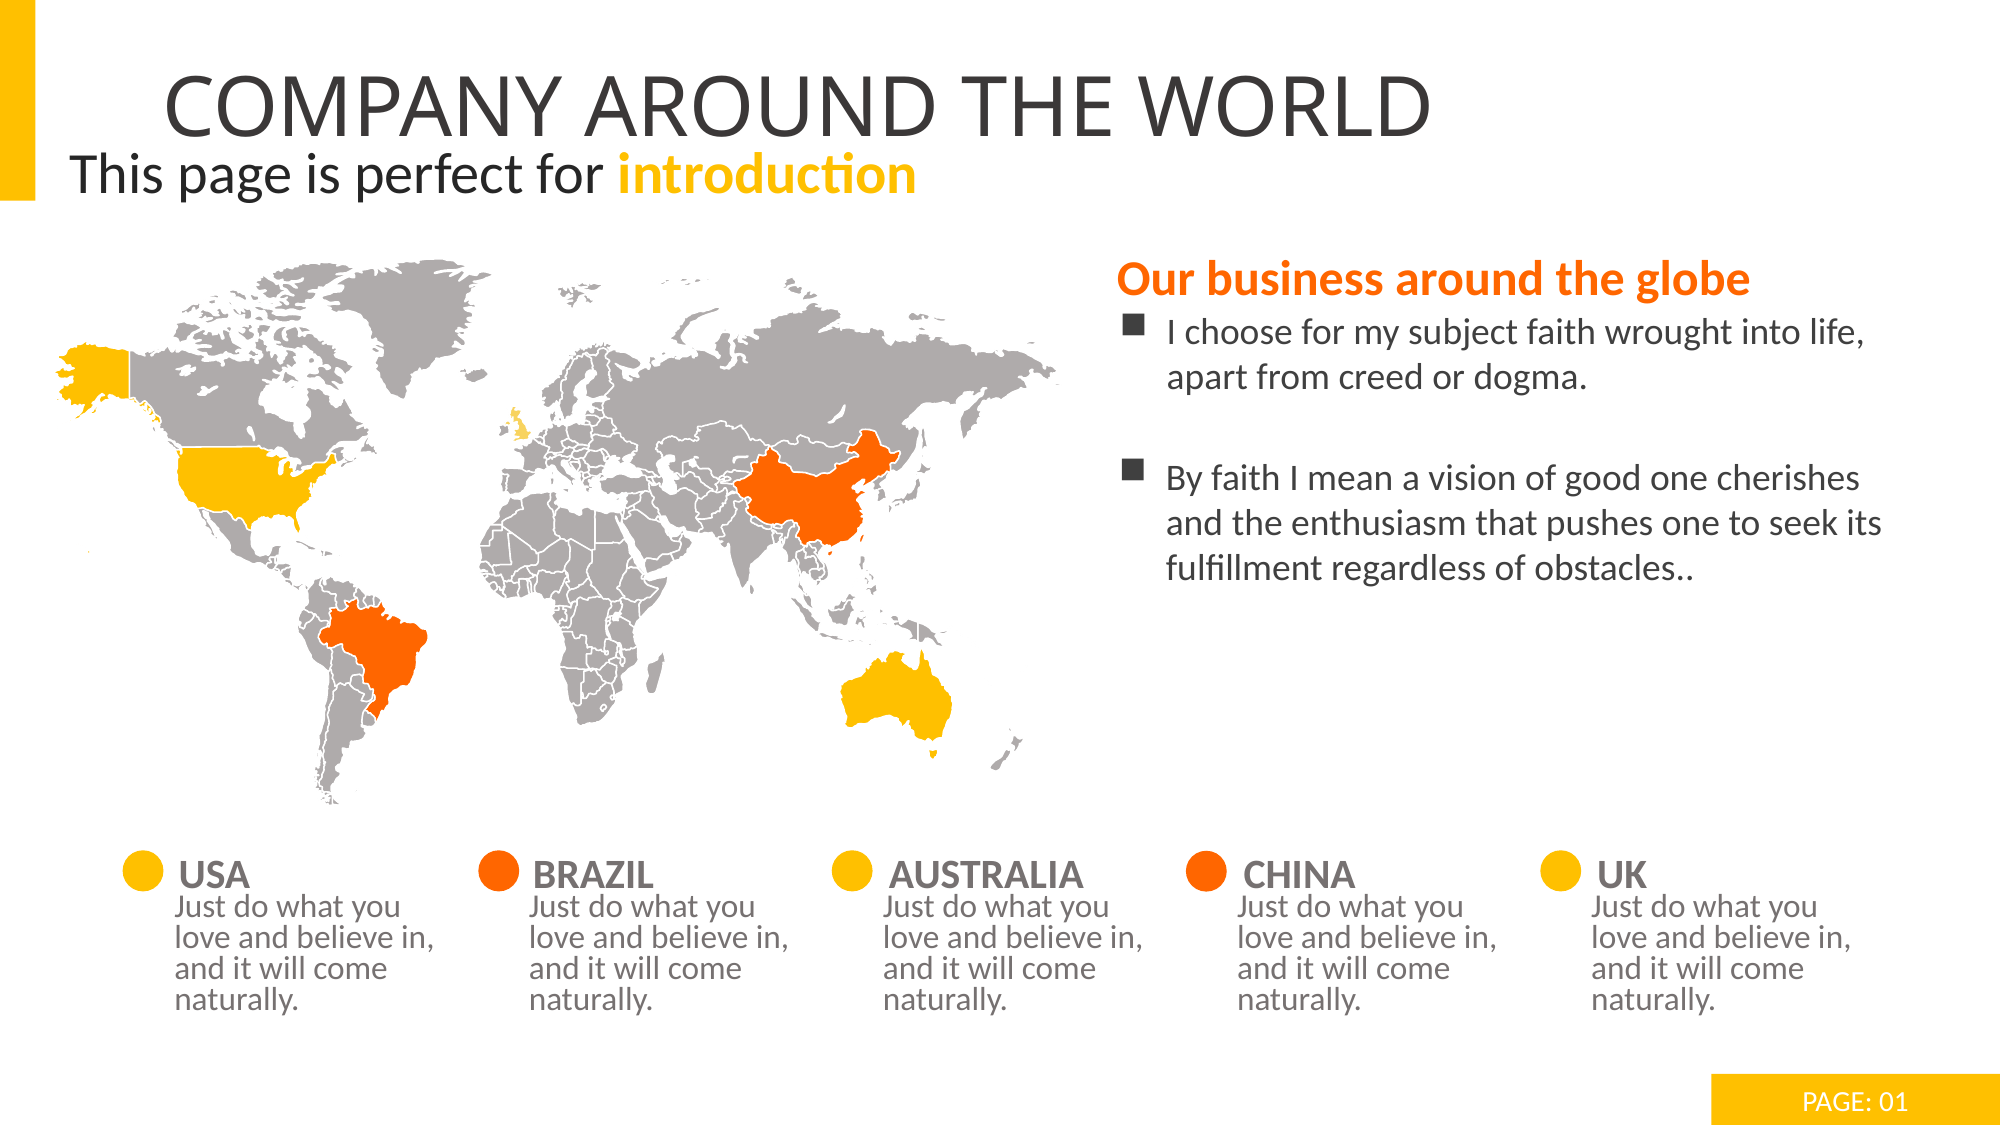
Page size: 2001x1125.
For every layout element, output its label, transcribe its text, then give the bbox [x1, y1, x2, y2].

text_box I choose for my subject faith wrought into life, apart from creed or dogma. [1104, 299, 1957, 405]
text_box [0, 0, 36, 202]
text_box Just do what you love and believe in, and it will come naturally. [514, 885, 818, 1025]
text_box Just do what you love and believe in, and it will come naturally. [868, 885, 1173, 1025]
text_box PAGE: 01 [1710, 1073, 2000, 1125]
text_box By faith I mean a vision of good one cherishes and the enthusiasm that pushes one to seek its fulfillment regardless of obstacles.. [1104, 445, 1918, 595]
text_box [1185, 839, 1372, 905]
text_box Just do what you love and believe in, and it will come naturally. [159, 885, 464, 1025]
text_box Just do what you love and believe in, and it will come naturally. [1222, 885, 1527, 1025]
text_box COMPANY AROUND THE WORLD [147, 45, 1451, 160]
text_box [122, 839, 266, 905]
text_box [831, 839, 1100, 905]
text_box This page is perfect for introduction [54, 127, 933, 213]
text_box Our business around the globe [1102, 238, 1767, 314]
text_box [478, 839, 670, 905]
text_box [1540, 839, 1663, 905]
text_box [53, 258, 1062, 809]
text_box Just do what you love and believe in, and it will come naturally. [1576, 885, 1881, 1025]
